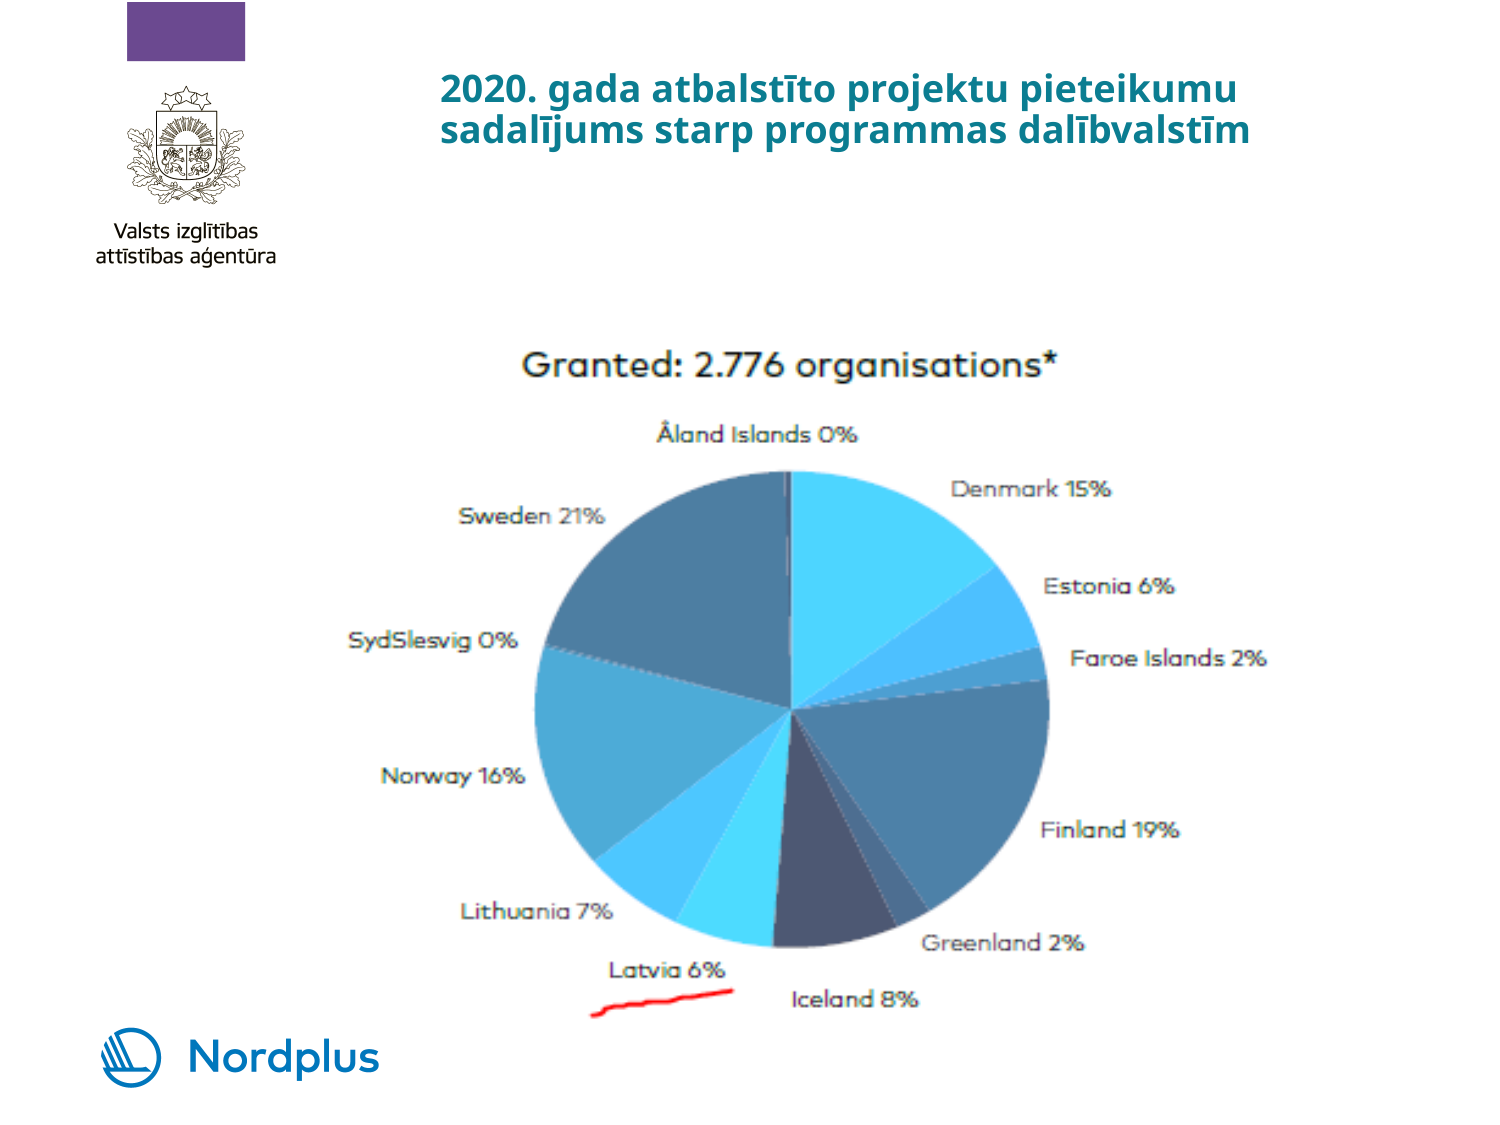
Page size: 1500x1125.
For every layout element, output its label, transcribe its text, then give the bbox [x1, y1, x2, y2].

picture [0, 0, 1500, 1125]
title 2020. gada atbalstīto projektu pieteikumu sadalījums starp programmas dalībvalstīm [425, 62, 1425, 161]
